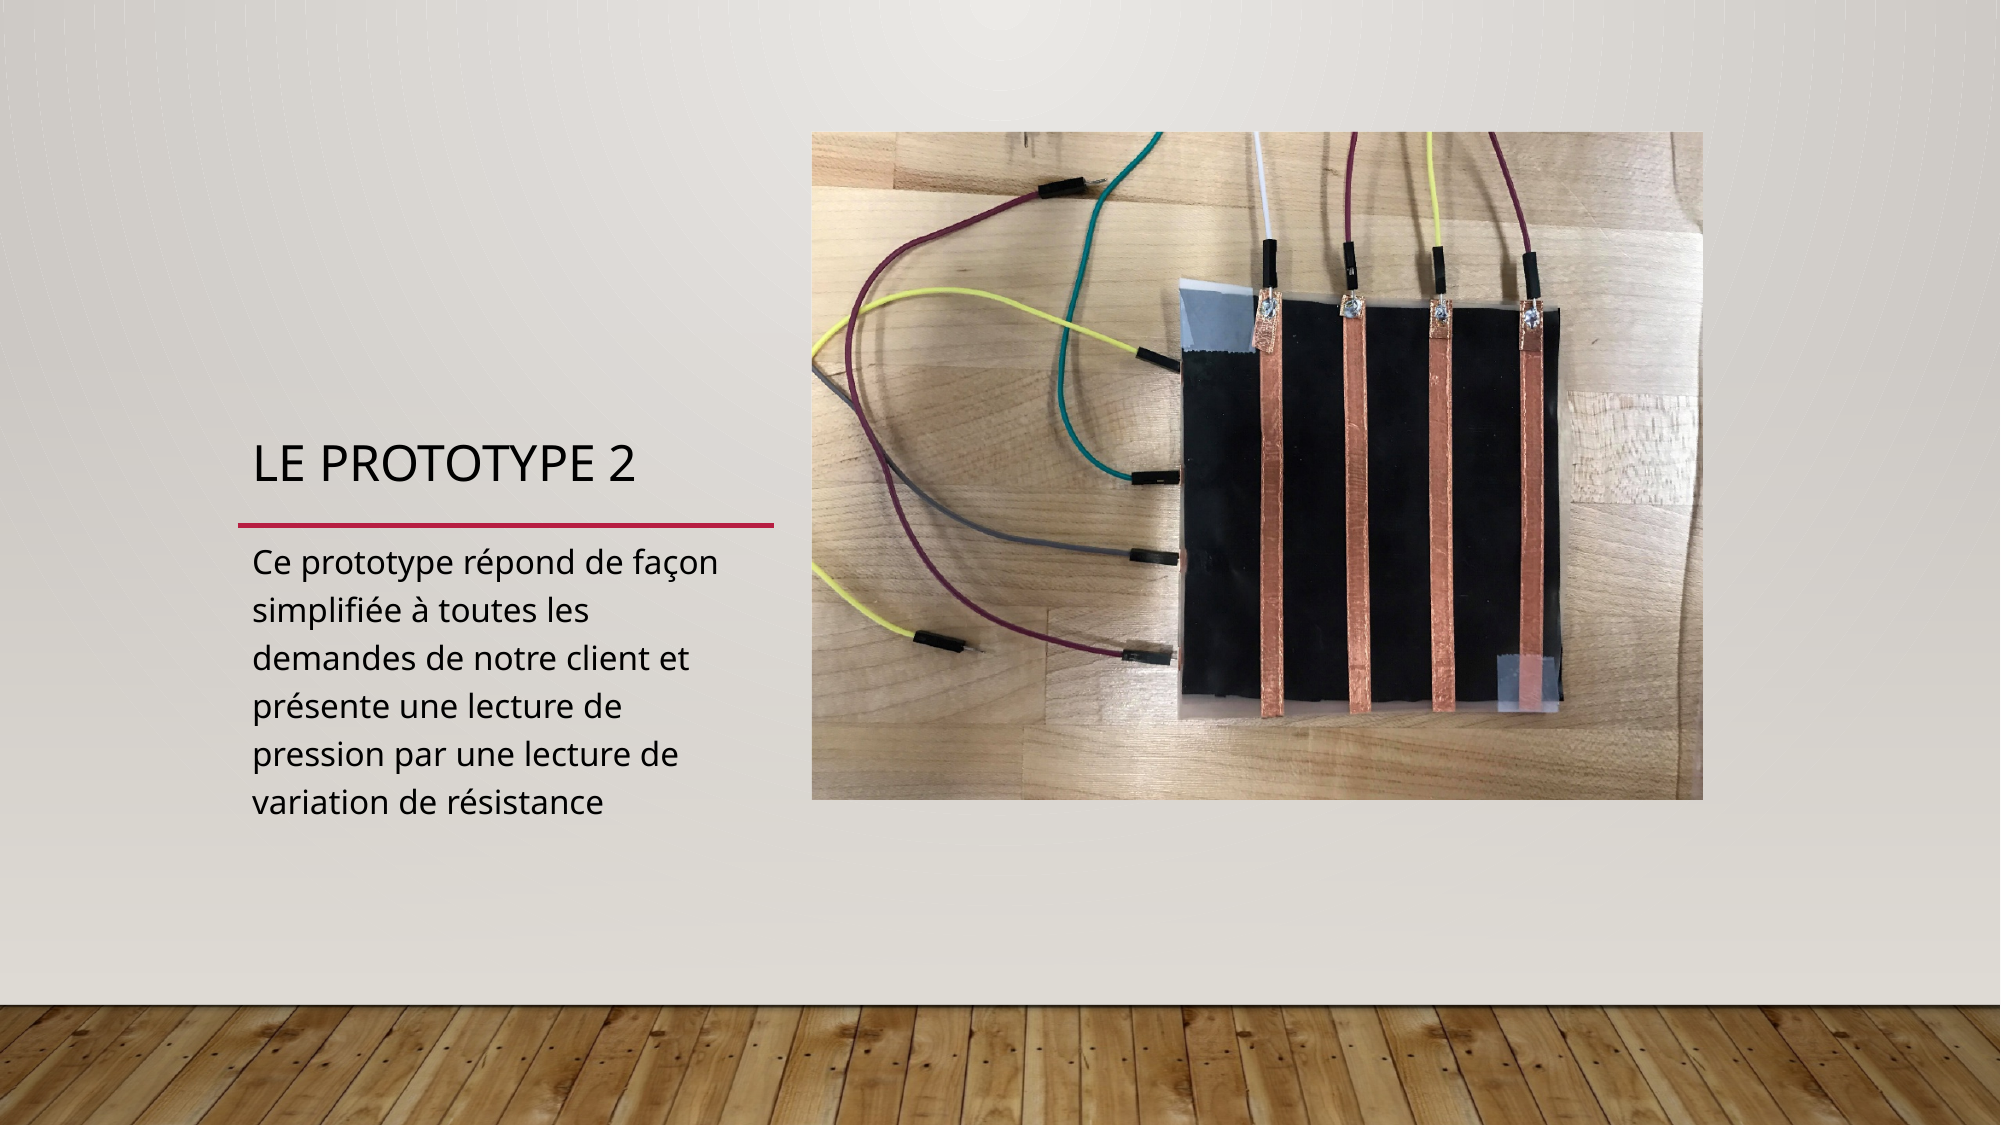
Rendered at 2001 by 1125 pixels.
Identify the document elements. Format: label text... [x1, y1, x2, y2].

picture [0, 1005, 2000, 1125]
title Le prototype 2 [236, 131, 774, 500]
picture [813, 132, 922, 800]
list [922, 19, 1592, 912]
picture [1592, 132, 1702, 800]
list Ce prototype répond de façon simplifiée à toutes les demandes de notre client et présente une lecture de pression par une lecture de variation de résistance [236, 525, 775, 895]
